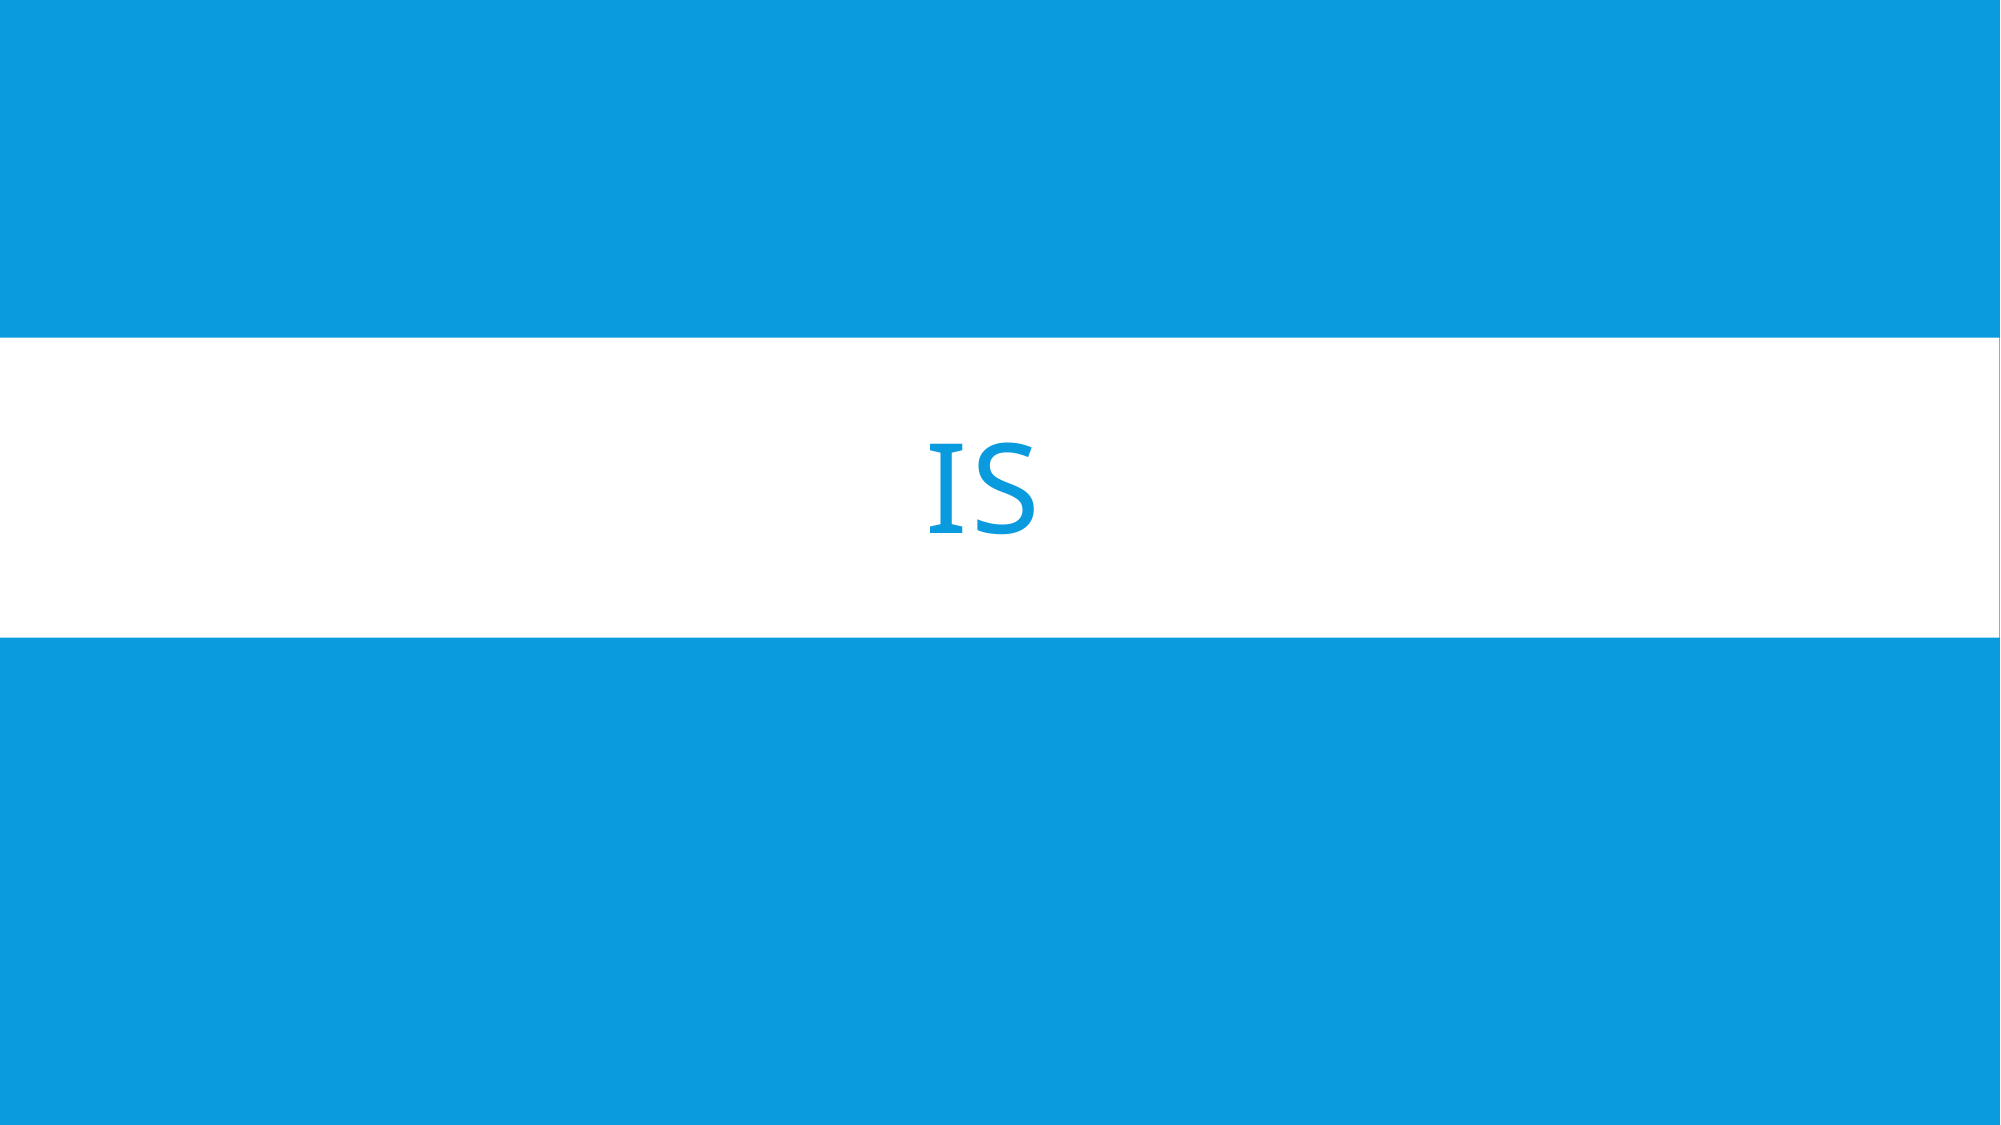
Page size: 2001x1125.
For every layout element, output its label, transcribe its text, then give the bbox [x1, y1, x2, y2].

title IS [60, 355, 1942, 641]
